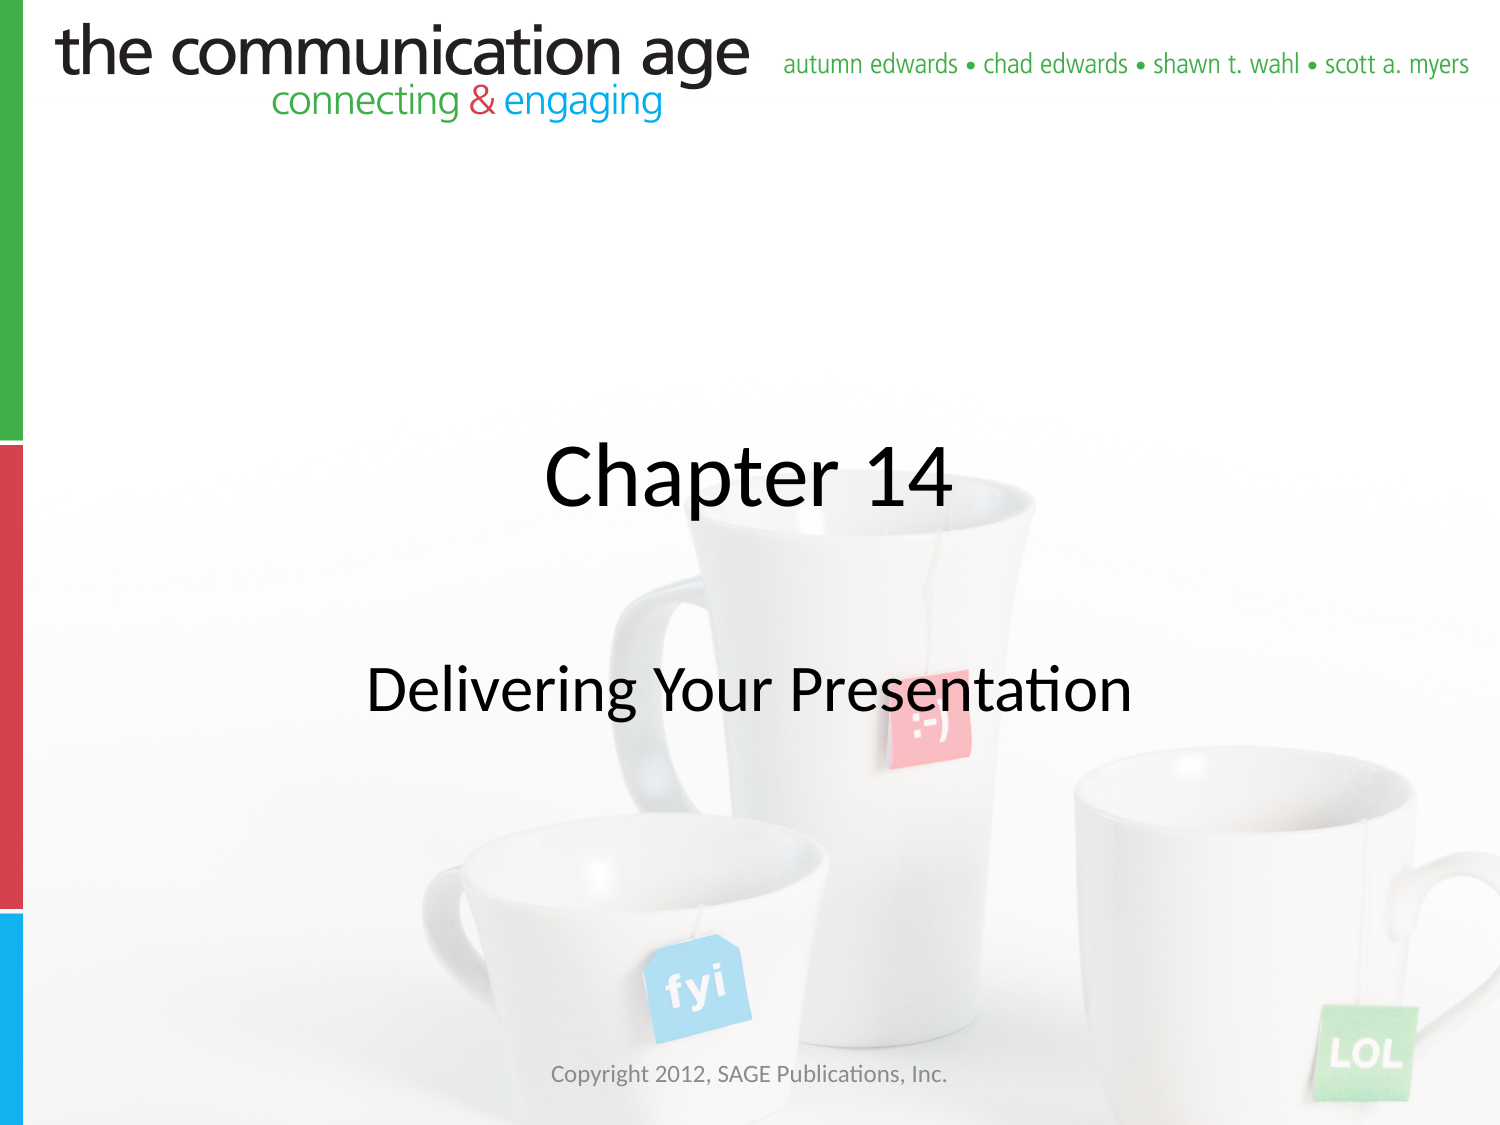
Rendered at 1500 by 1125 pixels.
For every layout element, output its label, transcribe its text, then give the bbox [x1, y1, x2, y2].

subtitle Delivering Your Presentation [225, 637, 1275, 925]
title Chapter 14 [112, 349, 1388, 591]
picture [0, 0, 1500, 1125]
footer Copyright 2012, SAGE Publications, Inc. [512, 1042, 988, 1103]
